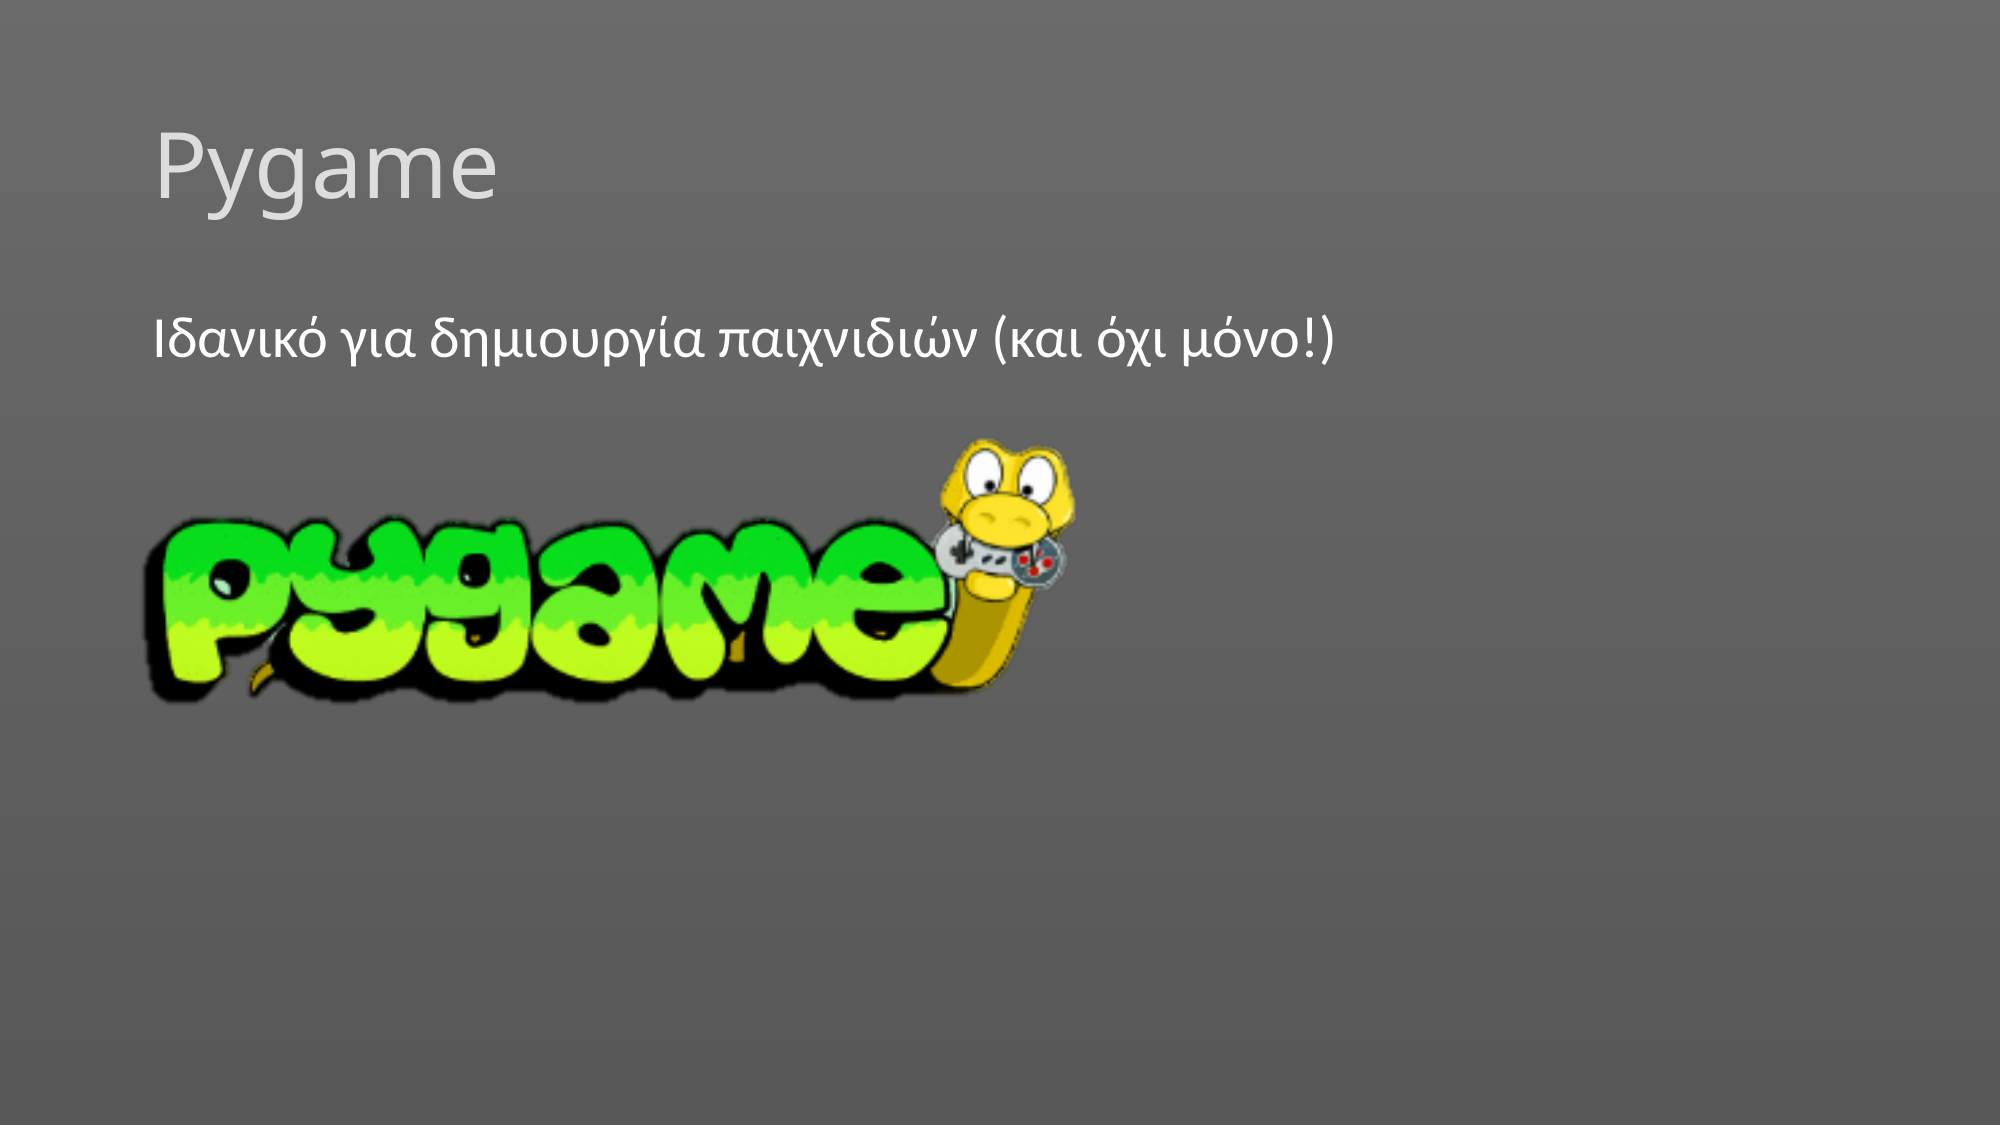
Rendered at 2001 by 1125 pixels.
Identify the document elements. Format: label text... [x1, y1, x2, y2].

list Ιδανικό για δημιουργία παιχνιδιών (και όχι μόνο!) [137, 299, 1385, 409]
picture [137, 430, 1080, 714]
title Pygame [137, 59, 1863, 278]
